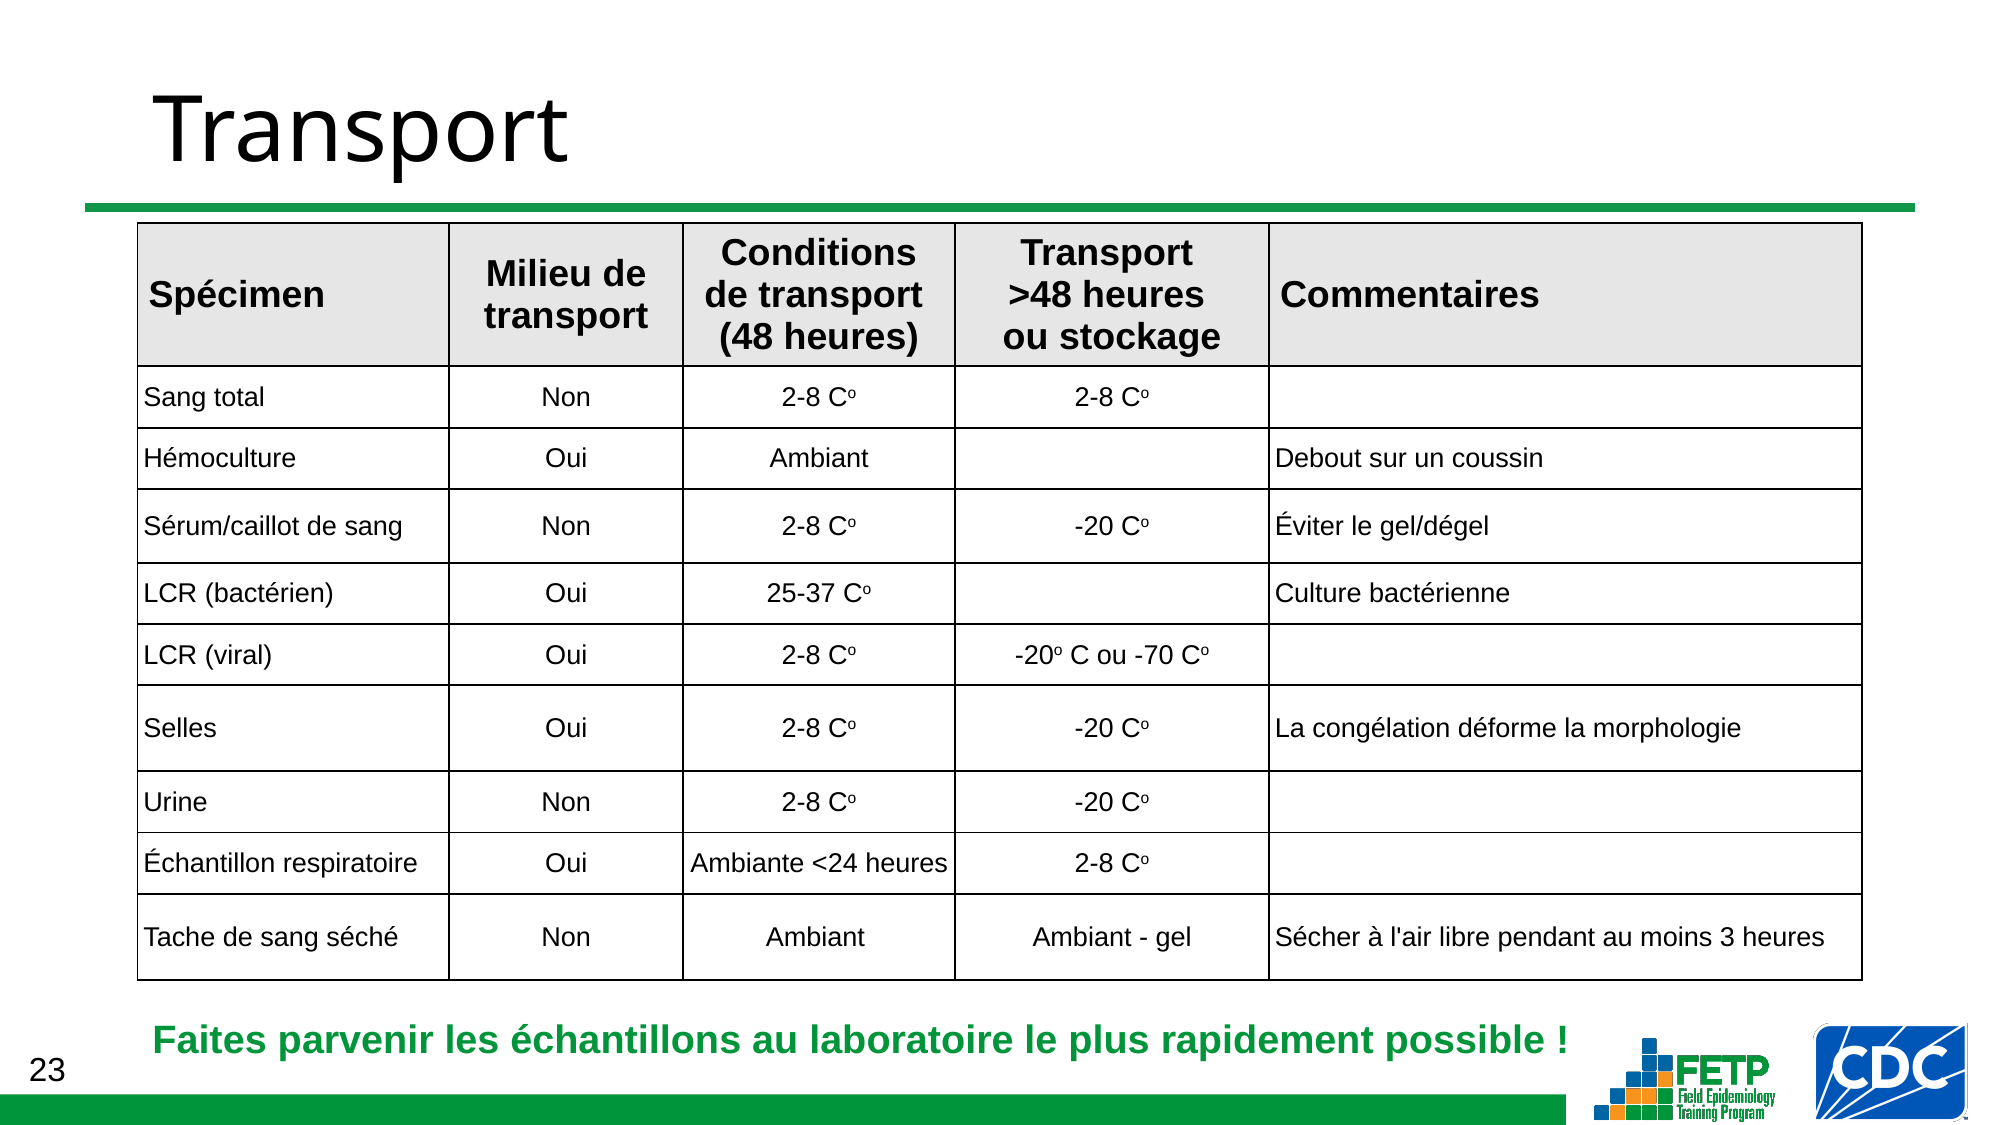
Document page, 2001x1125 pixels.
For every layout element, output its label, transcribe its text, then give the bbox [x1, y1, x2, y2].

table_cell 2-8 Co [684, 625, 954, 684]
table_cell 2-8 Co [684, 686, 954, 770]
table_cell Selles [138, 686, 448, 770]
table_cell [1270, 625, 1861, 684]
table_cell 25-37 Co [684, 564, 954, 623]
table_cell Ambiant - gel [956, 895, 1268, 979]
picture [1594, 1038, 1775, 1122]
text_box Faites parvenir les échantillons au laboratoire le plus rapidement possible ! [137, 1006, 1671, 1069]
table_cell Ambiant [684, 429, 954, 488]
title Transport [137, 75, 1863, 207]
table_cell Urine [138, 772, 448, 832]
table_cell Ambiante <24 heures [684, 833, 954, 893]
table_cell Tache de sang séché [138, 895, 448, 979]
table_cell LCR (bactérien) [138, 564, 448, 623]
table_cell -20 Co [956, 490, 1268, 562]
table_cell LCR (viral) [138, 625, 448, 684]
table_cell Ambiant [684, 895, 954, 979]
table_cell Oui [450, 686, 682, 770]
table_cell Non [450, 895, 682, 979]
table_cell -20 Co [956, 772, 1268, 832]
table_header Commentaires [1270, 224, 1861, 365]
table_cell -20o C ou -70 Co [956, 625, 1268, 684]
table_cell Éviter le gel/dégel [1270, 490, 1861, 562]
table_cell La congélation déforme la morphologie [1270, 686, 1861, 770]
table_cell [1270, 367, 1861, 427]
table_cell 2-8 Co [684, 772, 954, 832]
table_cell 2-8 Co [956, 833, 1268, 893]
table_cell [1270, 772, 1861, 832]
table_cell Oui [450, 625, 682, 684]
table_cell Debout sur un coussin [1270, 429, 1861, 488]
table_header Spécimen [138, 224, 448, 365]
table_cell -20 Co [956, 686, 1268, 770]
table_cell [956, 564, 1268, 623]
table_header Conditions de transport (48 heures) [684, 224, 954, 365]
table_cell Oui [450, 833, 682, 893]
table_cell Oui [450, 429, 682, 488]
table_cell Hémoculture [138, 429, 448, 488]
table_cell Sécher à l'air libre pendant au moins 3 heures [1270, 895, 1861, 979]
table_cell 2-8 Co [956, 367, 1268, 427]
table_cell [1270, 833, 1861, 893]
picture [1813, 1023, 1968, 1122]
table_header Transport >48 heures ou stockage [956, 224, 1268, 365]
table_cell Oui [450, 564, 682, 623]
table_cell 2-8 Co [684, 490, 954, 562]
table_cell Culture bactérienne [1270, 564, 1861, 623]
table_cell Non [450, 490, 682, 562]
table_cell [956, 429, 1268, 488]
table_cell Non [450, 367, 682, 427]
table_cell Non [450, 772, 682, 832]
table_cell Sang total [138, 367, 448, 427]
table_header Milieu de transport [450, 224, 682, 365]
table_cell Échantillon respiratoire [138, 833, 448, 893]
table_cell Sérum/caillot de sang [138, 490, 448, 562]
table_cell 2-8 Co [684, 367, 954, 427]
